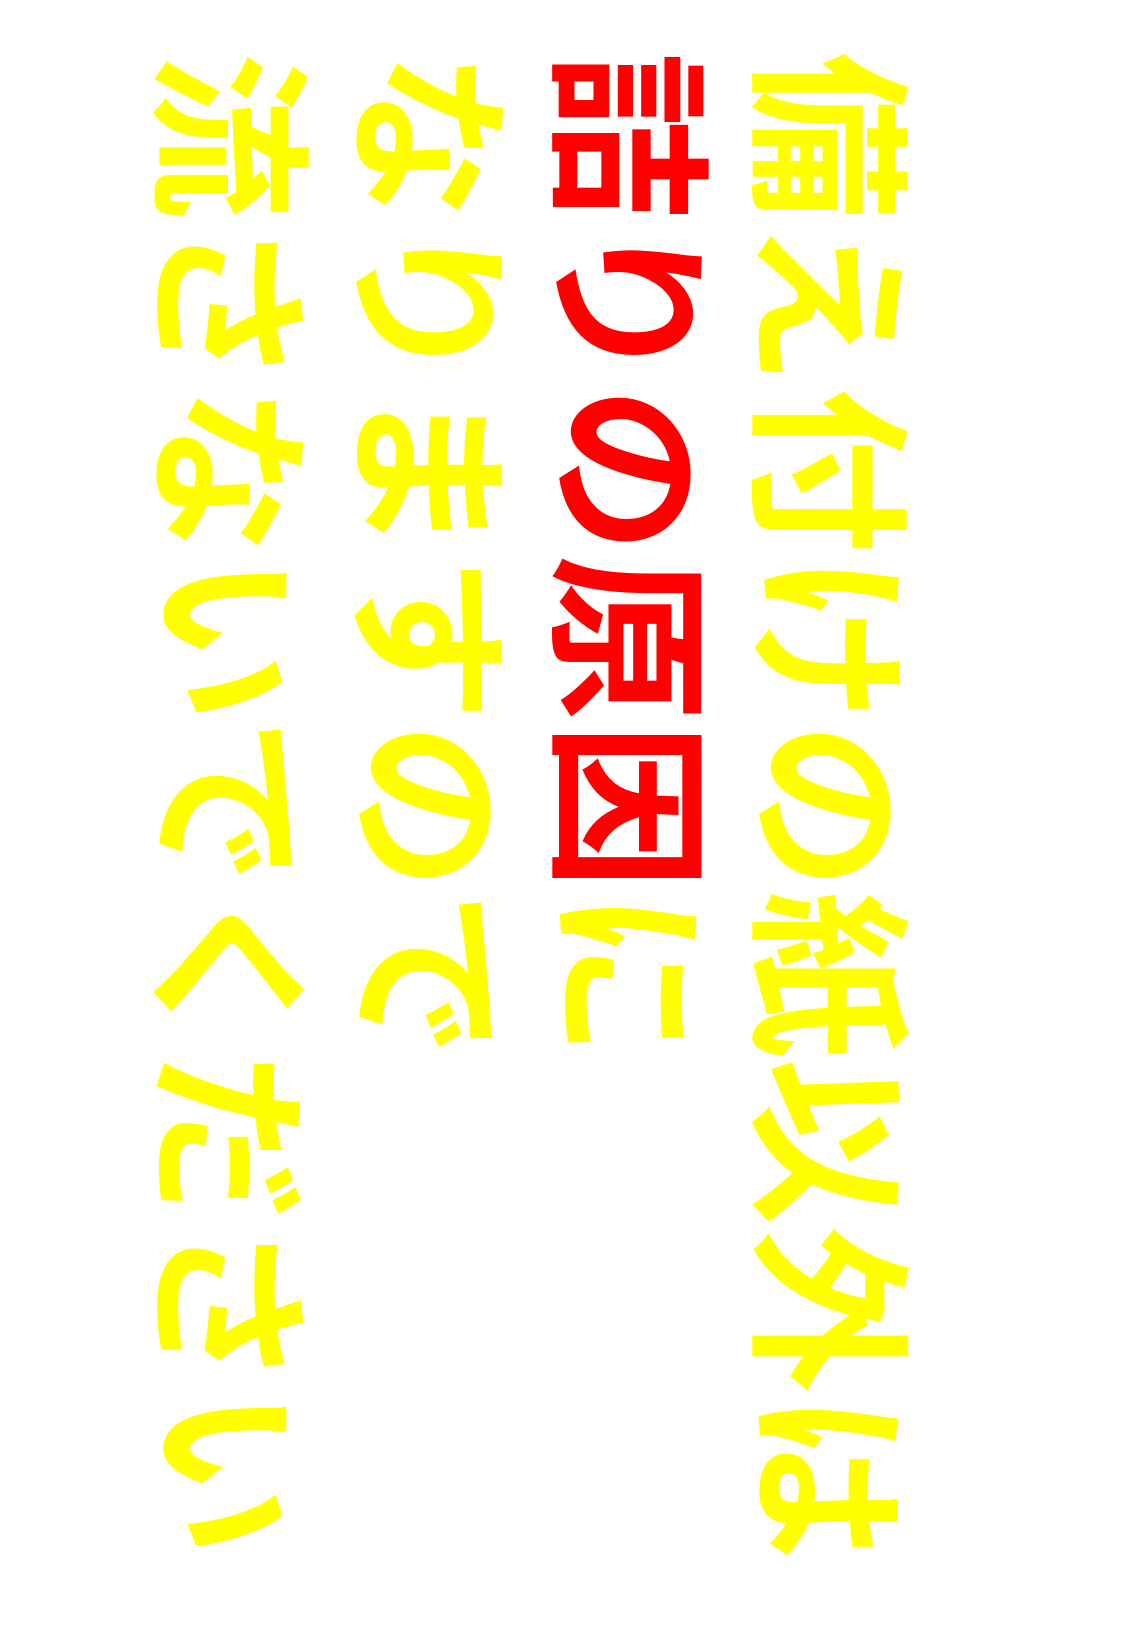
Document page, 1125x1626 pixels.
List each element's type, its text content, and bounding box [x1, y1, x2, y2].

text_box 備え付けの紙以外は詰りの原因に なりますので 流さないでください [126, 37, 965, 1625]
